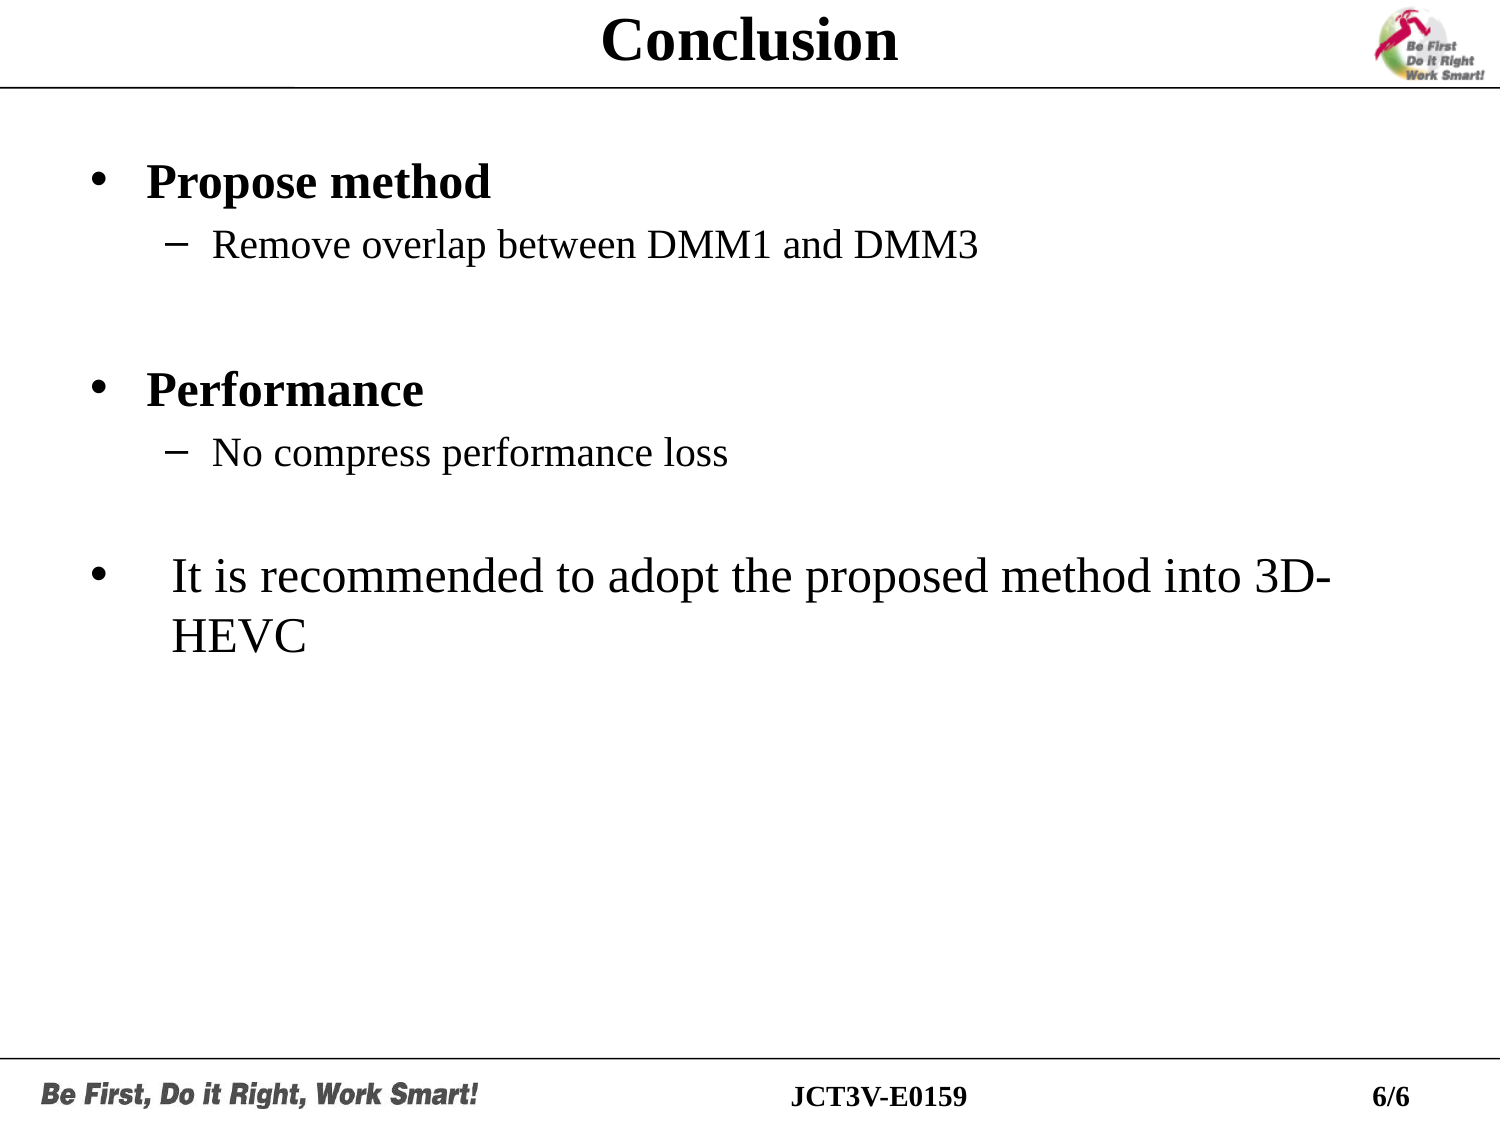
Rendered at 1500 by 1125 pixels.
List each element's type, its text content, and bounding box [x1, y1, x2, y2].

slide_number 6/6 [1074, 1065, 1425, 1125]
picture [41, 1082, 478, 1109]
title Conclusion [74, 0, 1426, 130]
text_box JCT3V-E0159 [632, 1065, 983, 1125]
picture [1426, 5, 1489, 83]
list Propose method Remove overlap between DMM1 and DMM3 Performance No compress performance loss It is recommended to adopt the proposed method into 3D-HEVC [74, 140, 1426, 1032]
